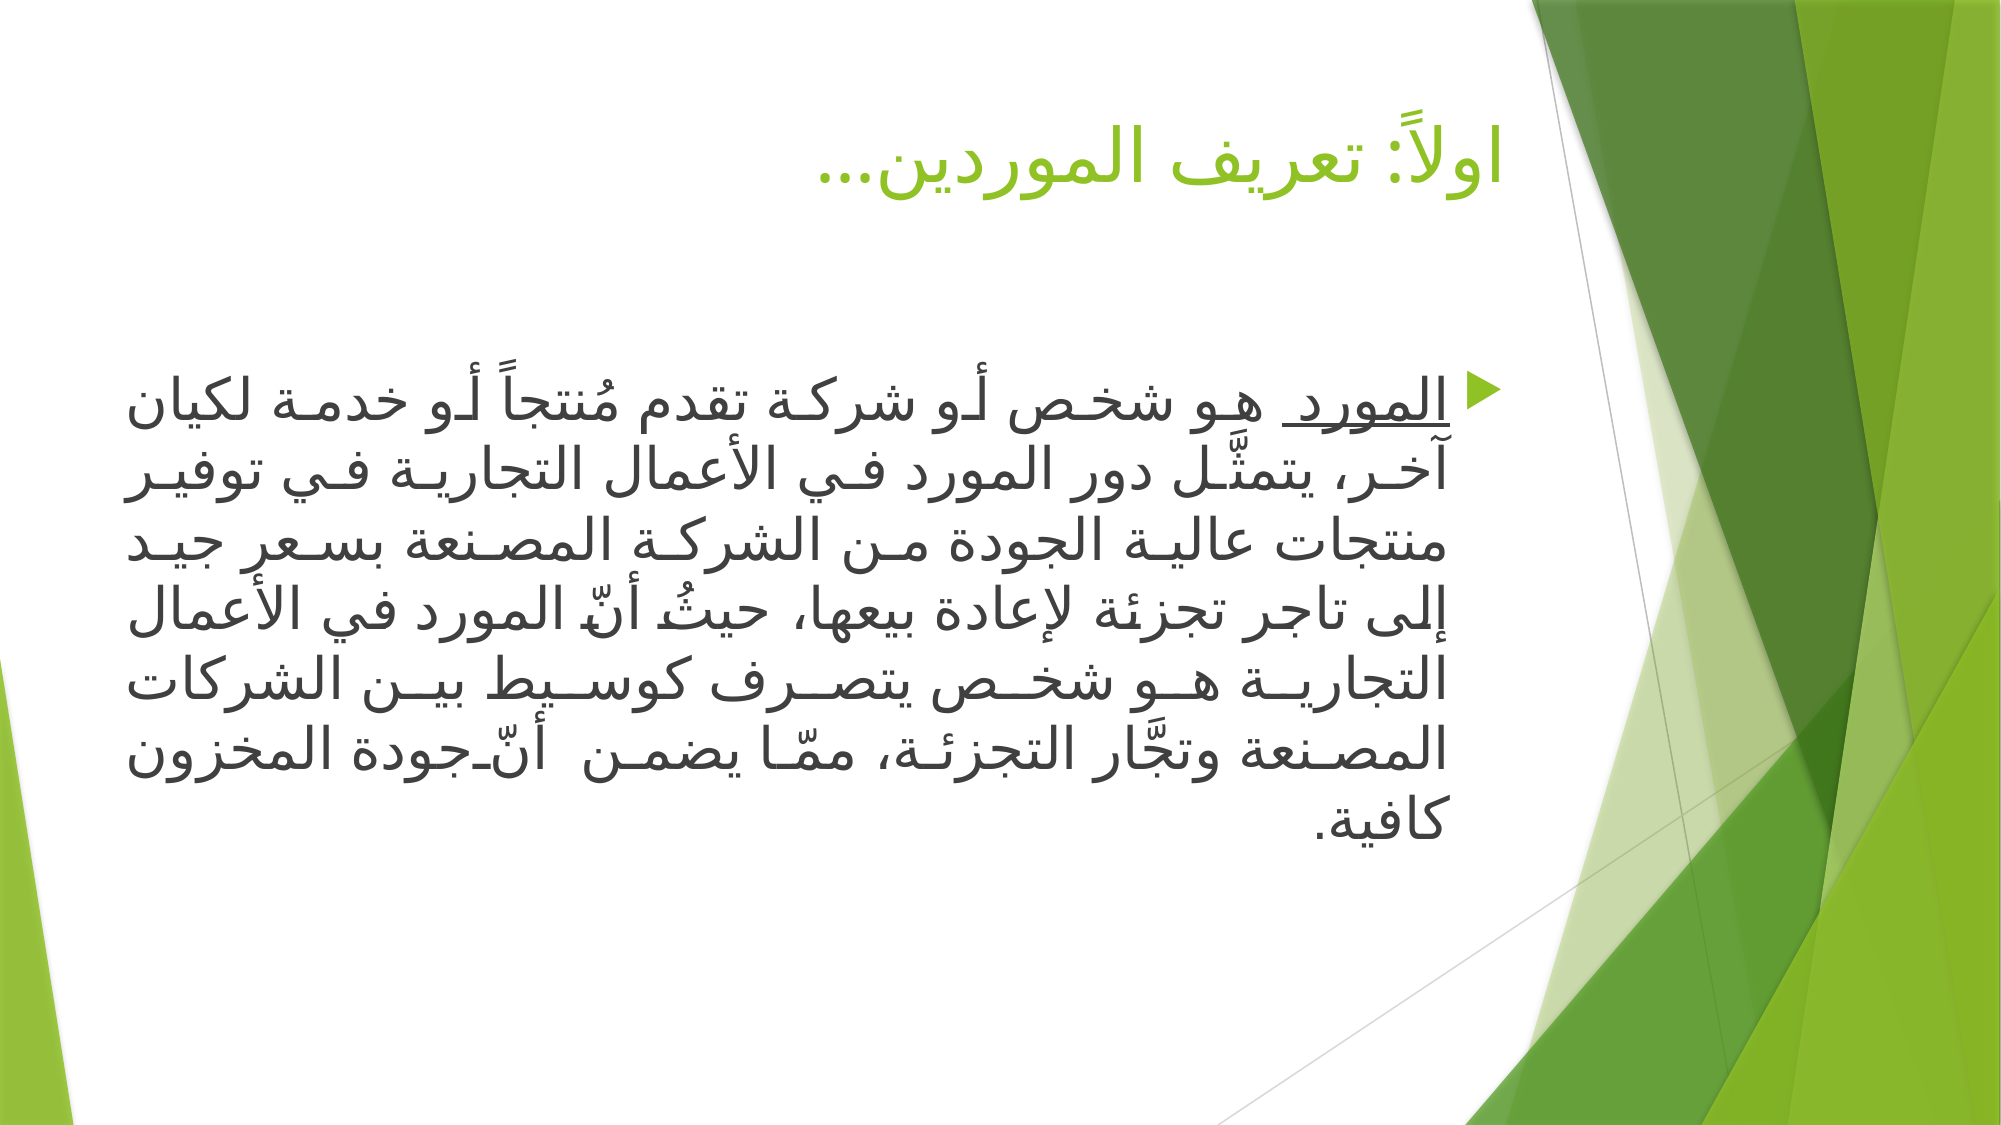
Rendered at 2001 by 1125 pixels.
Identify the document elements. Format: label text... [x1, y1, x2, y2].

list المورد هو شخص أو شركة تقدم مُنتجاً أو خدمة لكيان آخر، يتمثَّل دور المورد في الأعمال التجارية في توفير منتجات عالية الجودة من الشركة المصنعة بسعر جيد إلى تاجر تجزئة لإعادة بيعها، حيثُ أنّ المورد في الأعمال التجارية هو شخص يتصرف كوسيط بين الشركات المصنعة وتجَّار التجزئة، ممّا يضمن أنّ جودة المخزون كافية. [111, 354, 1522, 992]
title اولاً: تعريف الموردين... [111, 99, 1522, 317]
